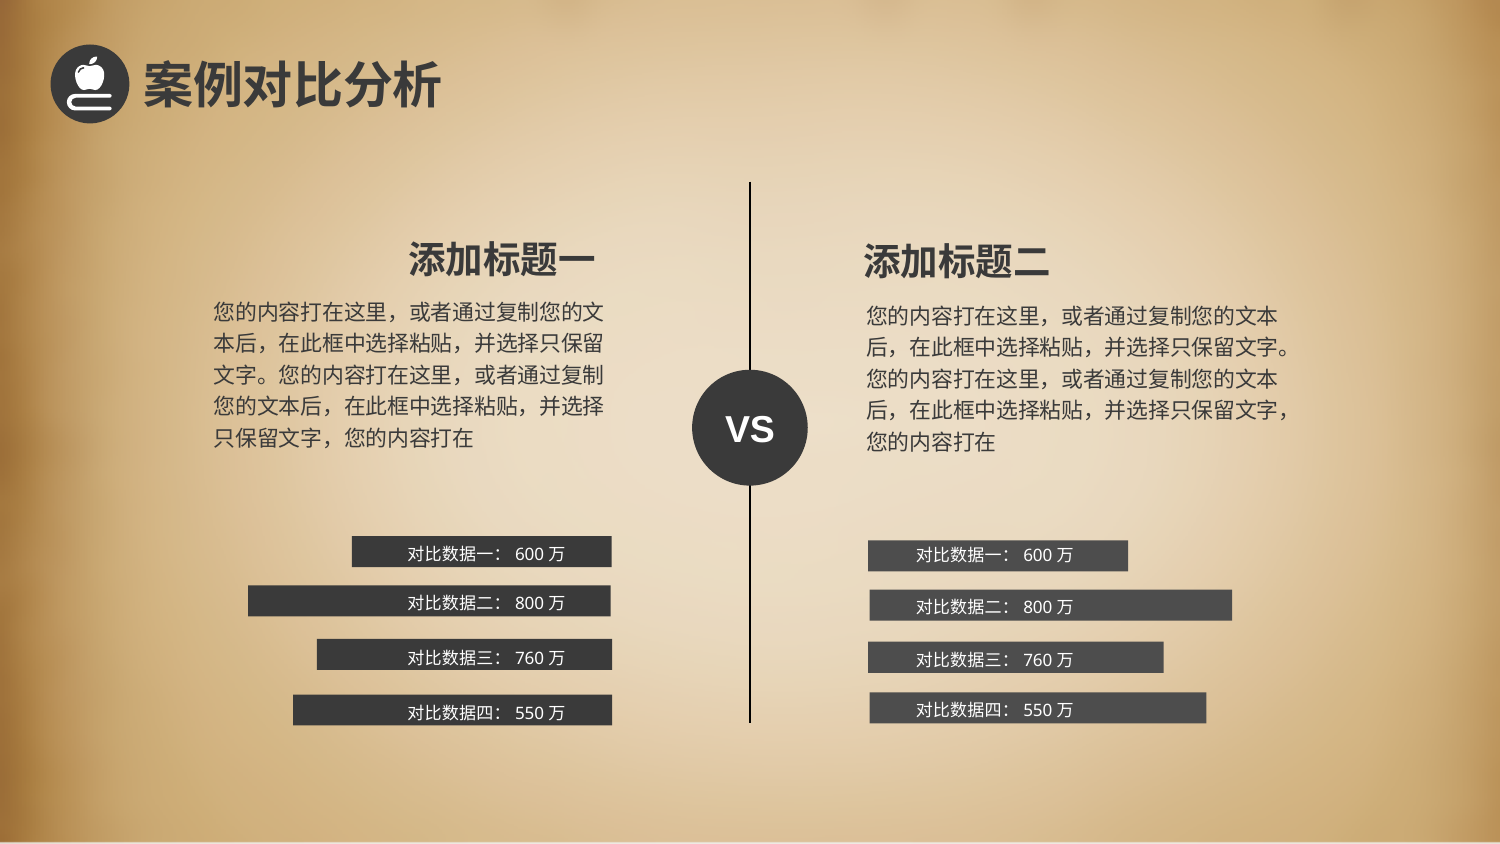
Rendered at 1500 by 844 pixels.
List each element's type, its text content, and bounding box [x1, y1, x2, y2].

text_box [868, 536, 1233, 729]
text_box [848, 230, 1301, 465]
text_box VS [751, 368, 809, 487]
text_box VS [691, 368, 749, 487]
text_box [51, 45, 129, 123]
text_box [198, 228, 642, 461]
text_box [248, 536, 613, 732]
picture [0, 0, 1500, 844]
text_box 案例对比分析 [129, 46, 482, 121]
